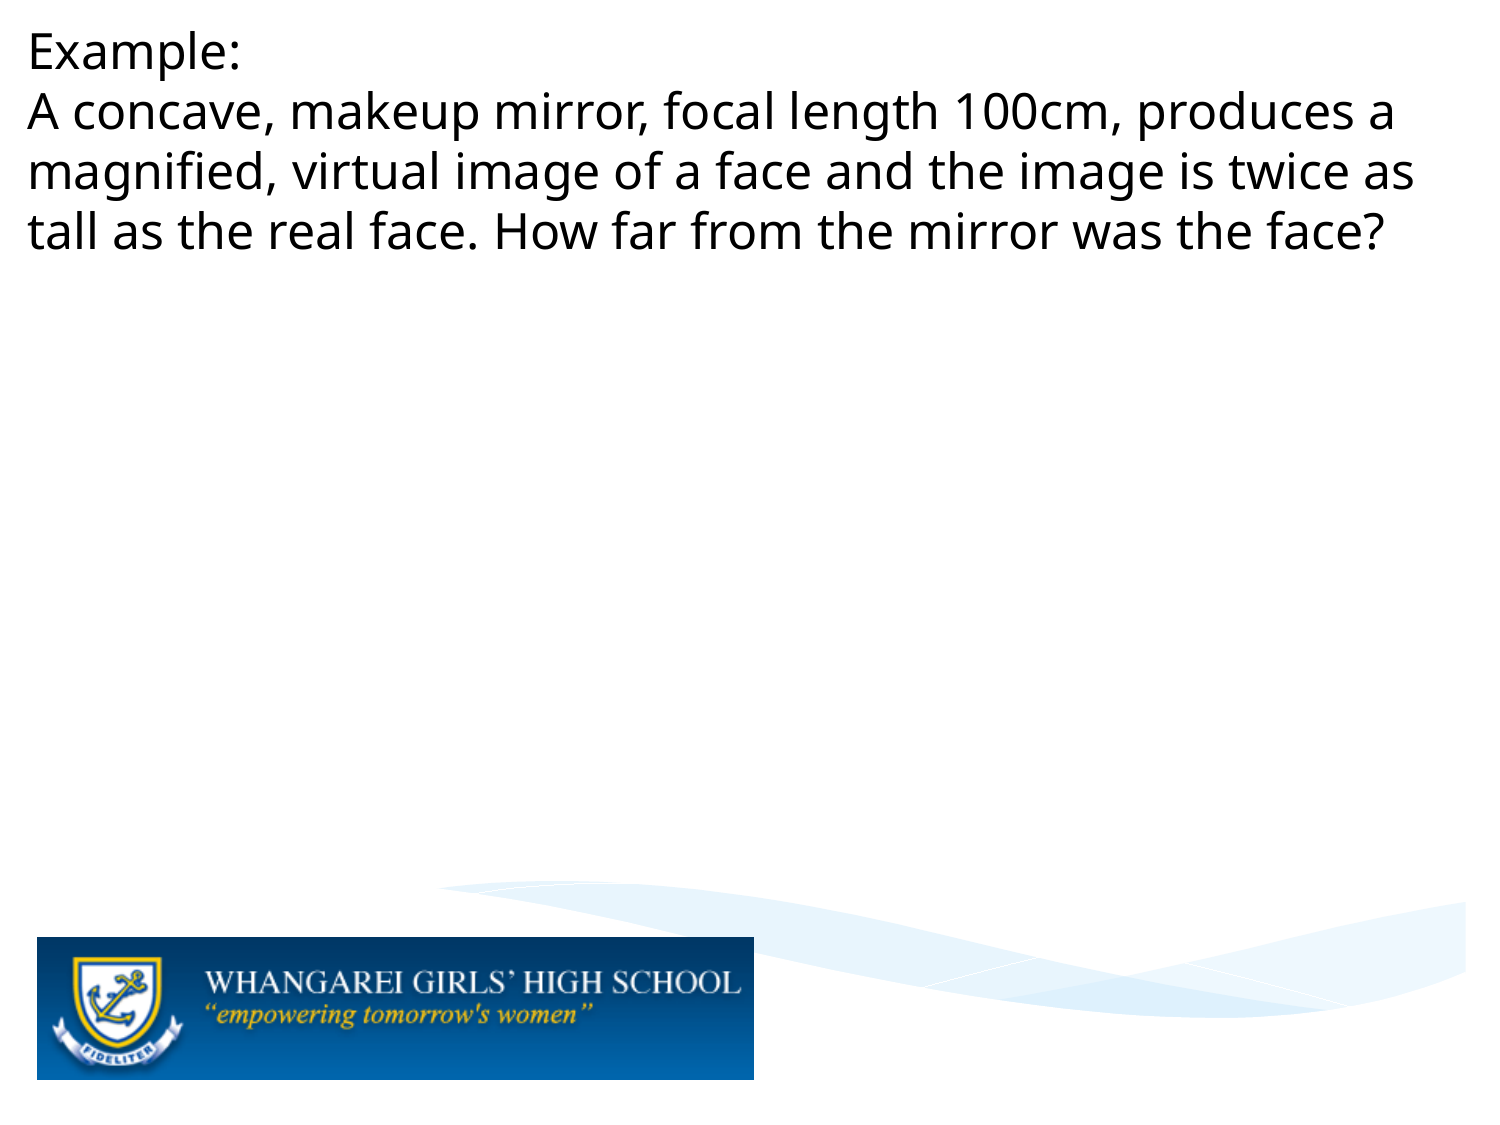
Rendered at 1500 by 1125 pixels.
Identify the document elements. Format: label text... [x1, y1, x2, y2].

text_box Example: A concave, makeup mirror, focal length 100cm, produces a magnified, virtual image of a face and the image is twice as tall as the real face. How far from the mirror was the face? [12, 12, 1488, 268]
picture [37, 937, 754, 1080]
